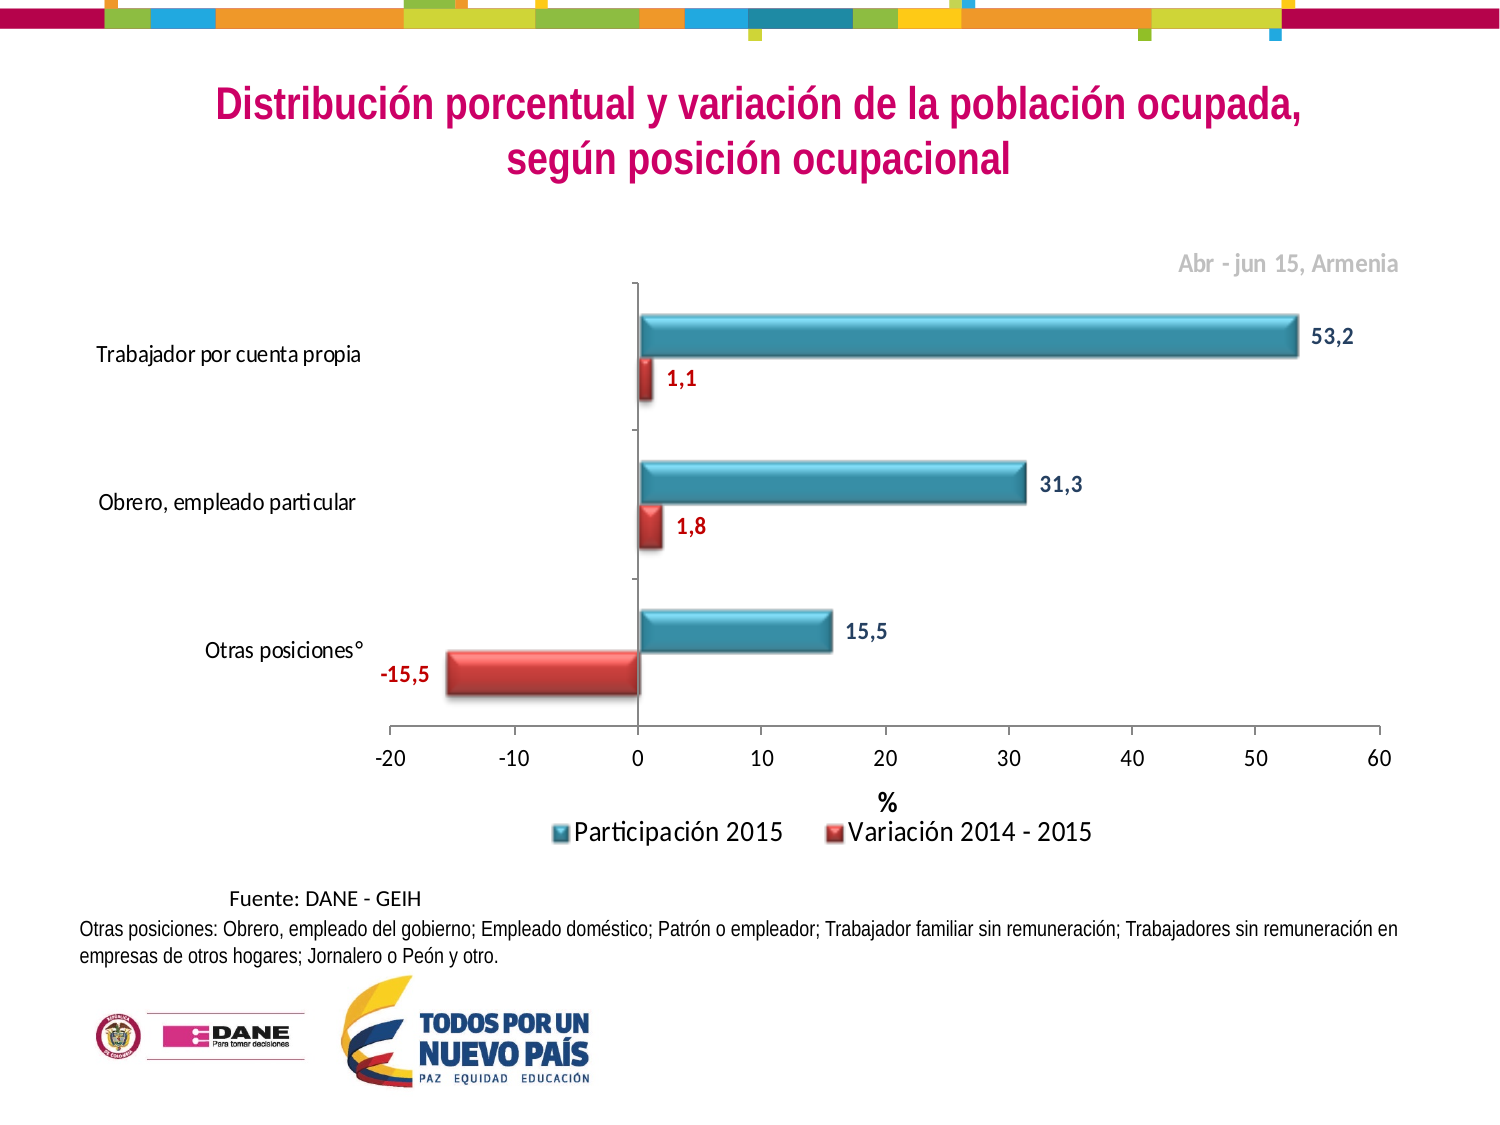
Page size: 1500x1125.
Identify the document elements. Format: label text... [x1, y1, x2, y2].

picture [52, 955, 632, 1118]
text_box Distribución porcentual y variación de la población ocupada, según posición ocupacional [197, 66, 1320, 191]
picture [0, 0, 1500, 41]
text_box [167, 999, 198, 1070]
text_box Fuente: DANE - GEIH [214, 876, 443, 907]
text_box Otras posiciones: Obrero, empleado del gobierno; Empleado doméstico; Patrón o empleador; Trabajador familiar sin remuneración; Trabajadores sin remuneración en empresas de otros hogares; Jornalero o Peón y otro. [64, 907, 1424, 975]
picture [78, 243, 1407, 858]
